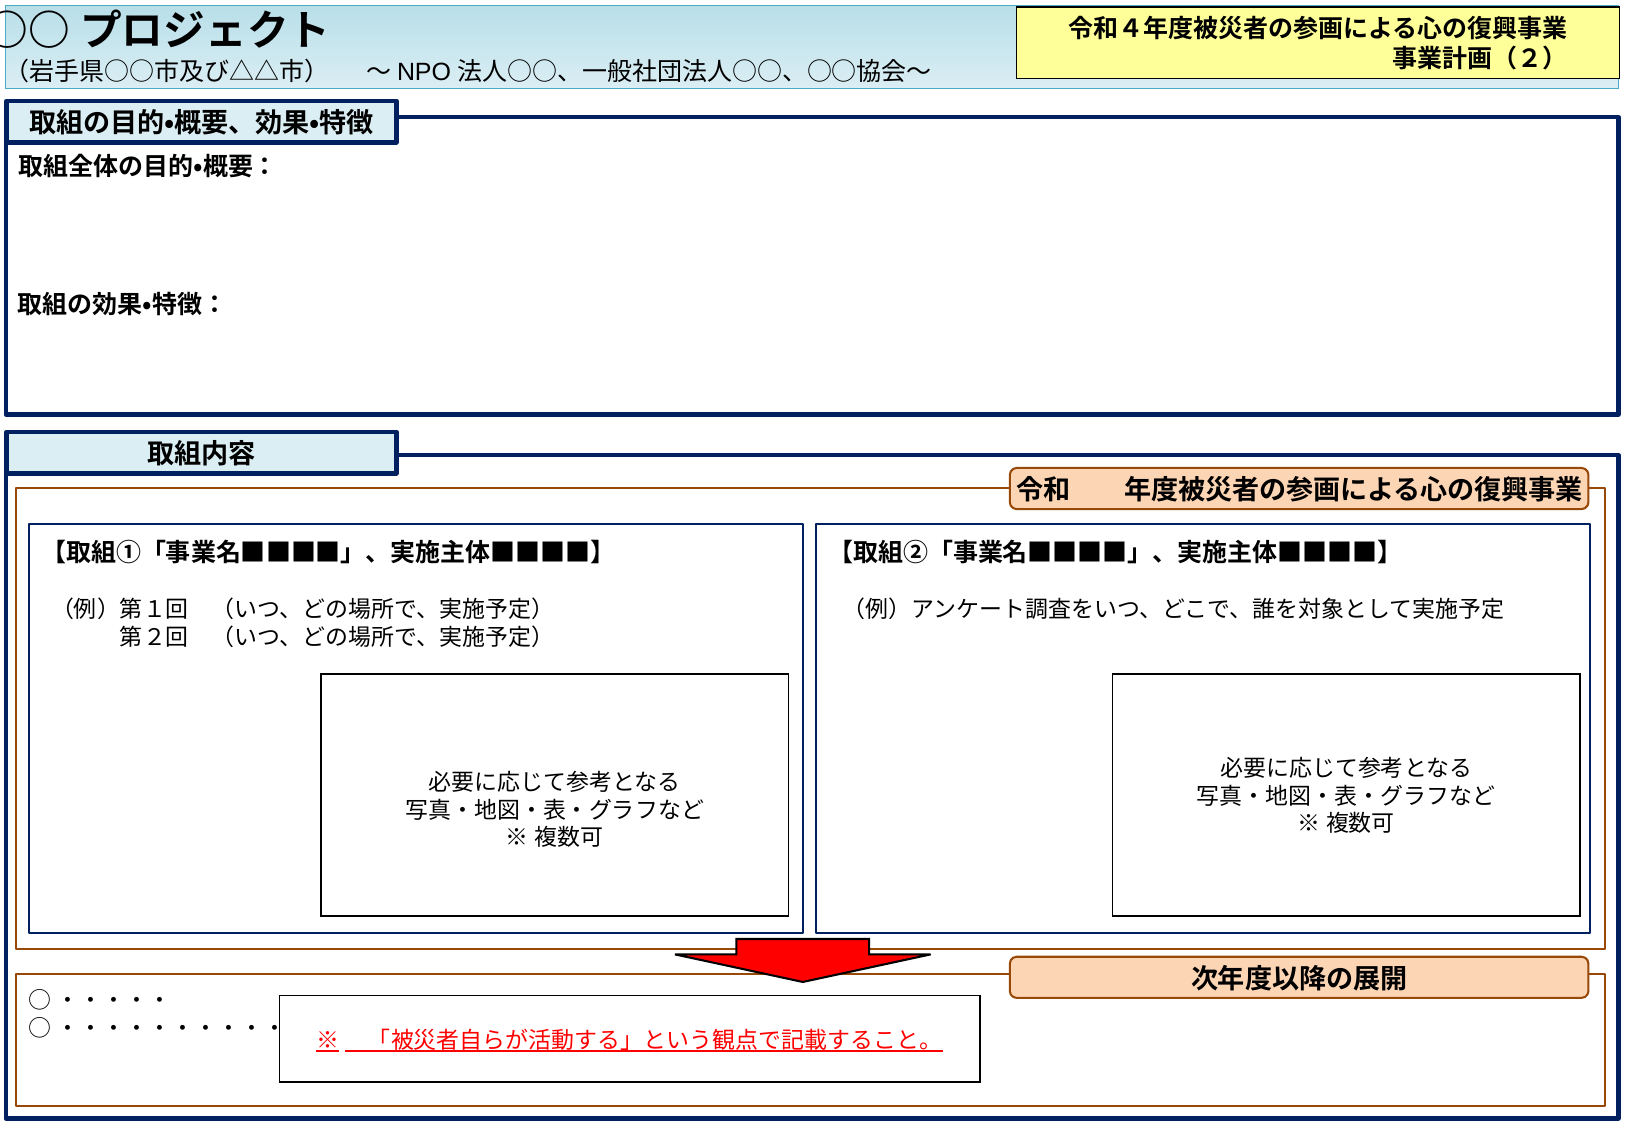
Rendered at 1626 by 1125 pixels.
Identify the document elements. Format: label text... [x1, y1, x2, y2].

text_box （例）アンケート調査をいつ、どこで、誰を対象として実施予定 [842, 594, 1588, 674]
text_box [5, 455, 1619, 1119]
text_box ○・・・・・ ○・・・・・・・・・・・・・・・・ [16, 974, 1605, 1106]
text_box [674, 938, 931, 983]
text_box 必要に応じて参考となる 写真・地図・表・グラフなど ※複数可 [320, 673, 789, 917]
text_box ※ 「被災者自らが活動する」という観点で記載すること。 [278, 995, 981, 1083]
text_box 取組内容 [6, 432, 397, 474]
text_box 取組の効果・特徴： [17, 288, 228, 379]
text_box 令和 年度被災者の参画による心の復興事業 [1009, 467, 1589, 510]
text_box [5, 117, 1619, 415]
text_box 【取組②「事業名■■■■」、実施主体■■■■】 [816, 524, 1591, 934]
text_box 次年度以降の展開 [1009, 956, 1589, 998]
text_box （岩手県○○市及び△△市） [4, 55, 330, 86]
text_box 取組全体の目的・概要： [18, 150, 279, 300]
text_box （例）第１回 （いつ、どの場所で、実施予定） 第２回 （いつ、どの場所で、実施予定） [50, 594, 789, 674]
text_box ○○プロジェクト [0, 4, 331, 55]
text_box [5, 5, 1619, 89]
text_box ～NPO法人○○、一般社団法人○○、○○協会～ [366, 55, 933, 86]
text_box 取組の目的・概要、効果・特徴 [6, 101, 397, 143]
text_box 必要に応じて参考となる 写真・地図・表・グラフなど ※複数可 [1111, 673, 1581, 917]
text_box 令和４年度被災者の参画による心の復興事業 事業計画（２） [1016, 6, 1620, 79]
text_box 【取組①「事業名■■■■」、実施主体■■■■】 [29, 524, 804, 934]
